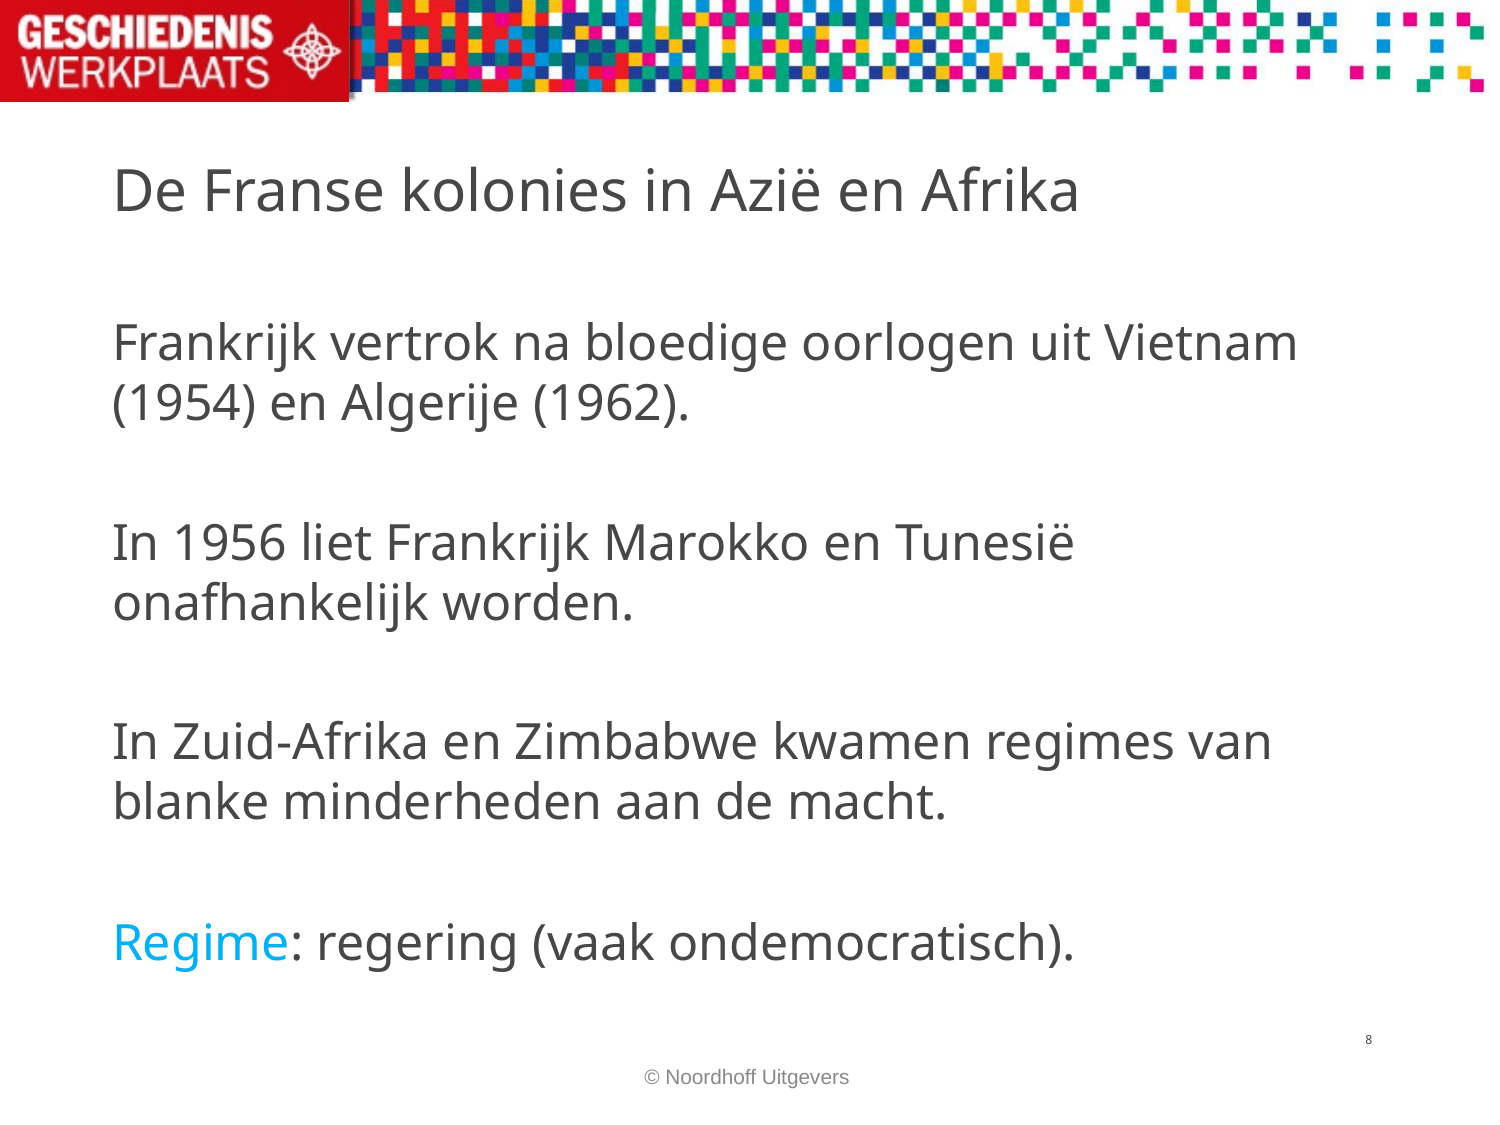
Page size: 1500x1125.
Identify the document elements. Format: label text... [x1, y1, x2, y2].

list Frankrijk vertrok na bloedige oorlogen uit Vietnam (1954) en Algerije (1962). In 1956 liet Frankrijk Marokko en Tunesië onafhankelijk worden. In Zuid-Afrika en Zimbabwe kwamen regimes van blanke minderheden aan de macht. Regime: regering (vaak ondemocratisch). [112, 302, 1409, 988]
picture [0, 0, 1500, 1125]
slide_number 8 [1325, 1025, 1388, 1063]
title De Franse kolonies in Azië en Afrika [112, 145, 1401, 256]
text_box © Noordhoff Uitgevers [512, 1045, 988, 1106]
